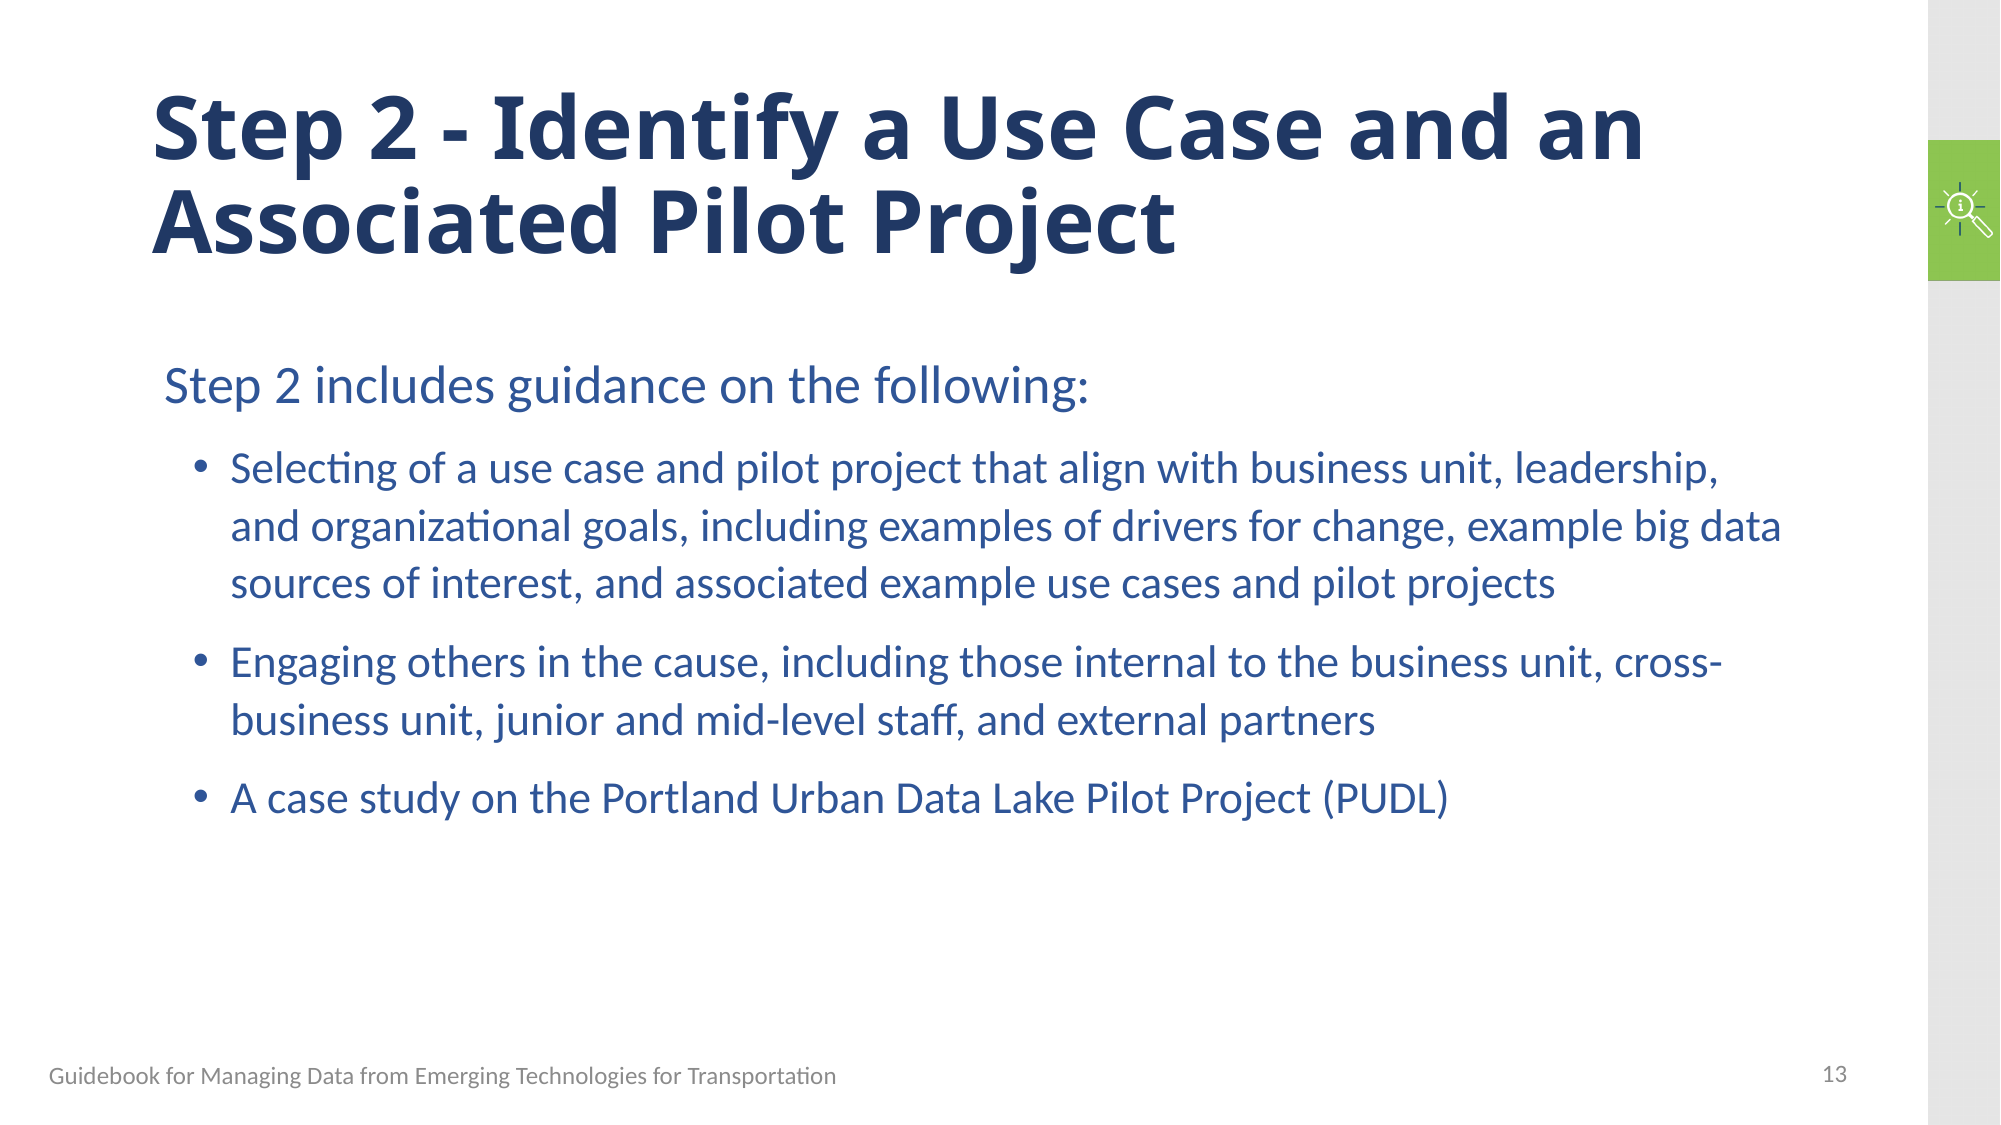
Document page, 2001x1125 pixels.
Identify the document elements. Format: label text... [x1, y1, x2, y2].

text_box [137, 0, 1927, 262]
slide_number 13 [1412, 1042, 1863, 1103]
text_box Step 2 includes guidance on the following: Selecting of a use case and pilot project that align with business unit, leadership, and organizational goals, including examples of drivers for change, example big data sources of interest, and associated example use cases and pilot projects Engaging others in the cause, including those internal to the business unit, cross-business unit, junior and mid-level staff, and external partners A case study on the Portland Urban Data Lake Pilot Project (PUDL) [149, 338, 1813, 948]
picture [1928, 0, 2000, 1125]
title Step 2 - Identify a Use Case and an Associated Pilot Project [137, 262, 1800, 287]
footer Guidebook for Managing Data from Emerging Technologies for Transportation [24, 1044, 864, 1105]
